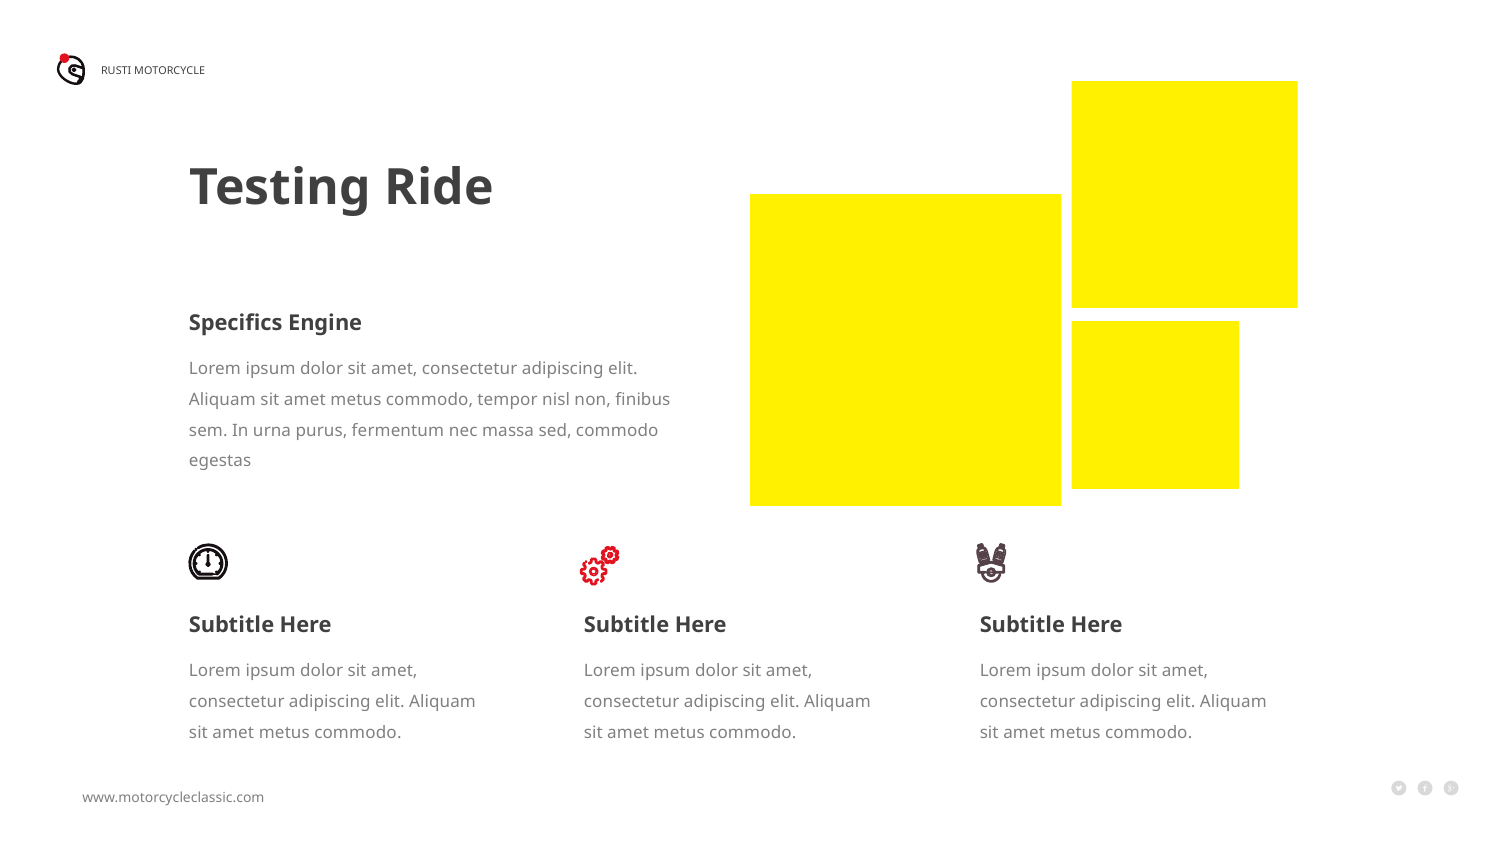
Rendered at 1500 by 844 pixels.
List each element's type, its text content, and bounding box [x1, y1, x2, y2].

text_box www.motorcycleclassic.com [67, 781, 345, 813]
text_box Subtitle Here [964, 603, 1199, 645]
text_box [57, 53, 317, 85]
picture [1071, 81, 1298, 308]
text_box Subtitle Here [569, 603, 803, 645]
text_box Subtitle Here [174, 603, 408, 645]
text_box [1391, 780, 1459, 796]
text_box Lorem ipsum dolor sit amet, consectetur adipiscing elit. Aliquam sit amet metus commodo, tempor nisl non, finibus sem. In urna purus, fermentum nec massa sed, commodo egestas [174, 339, 697, 478]
picture [1071, 321, 1239, 489]
text_box Lorem ipsum dolor sit amet, consectetur adipiscing elit. Aliquam sit amet metus commodo. [965, 641, 1298, 749]
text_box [188, 543, 229, 579]
picture [749, 194, 1062, 507]
text_box Lorem ipsum dolor sit amet, consectetur adipiscing elit. Aliquam sit amet metus commodo. [174, 641, 507, 749]
text_box Lorem ipsum dolor sit amet, consectetur adipiscing elit. Aliquam sit amet metus commodo. [569, 641, 902, 749]
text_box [580, 546, 619, 585]
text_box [976, 543, 1006, 583]
text_box Specifics Engine [174, 301, 408, 343]
text_box Testing Ride [175, 147, 582, 223]
